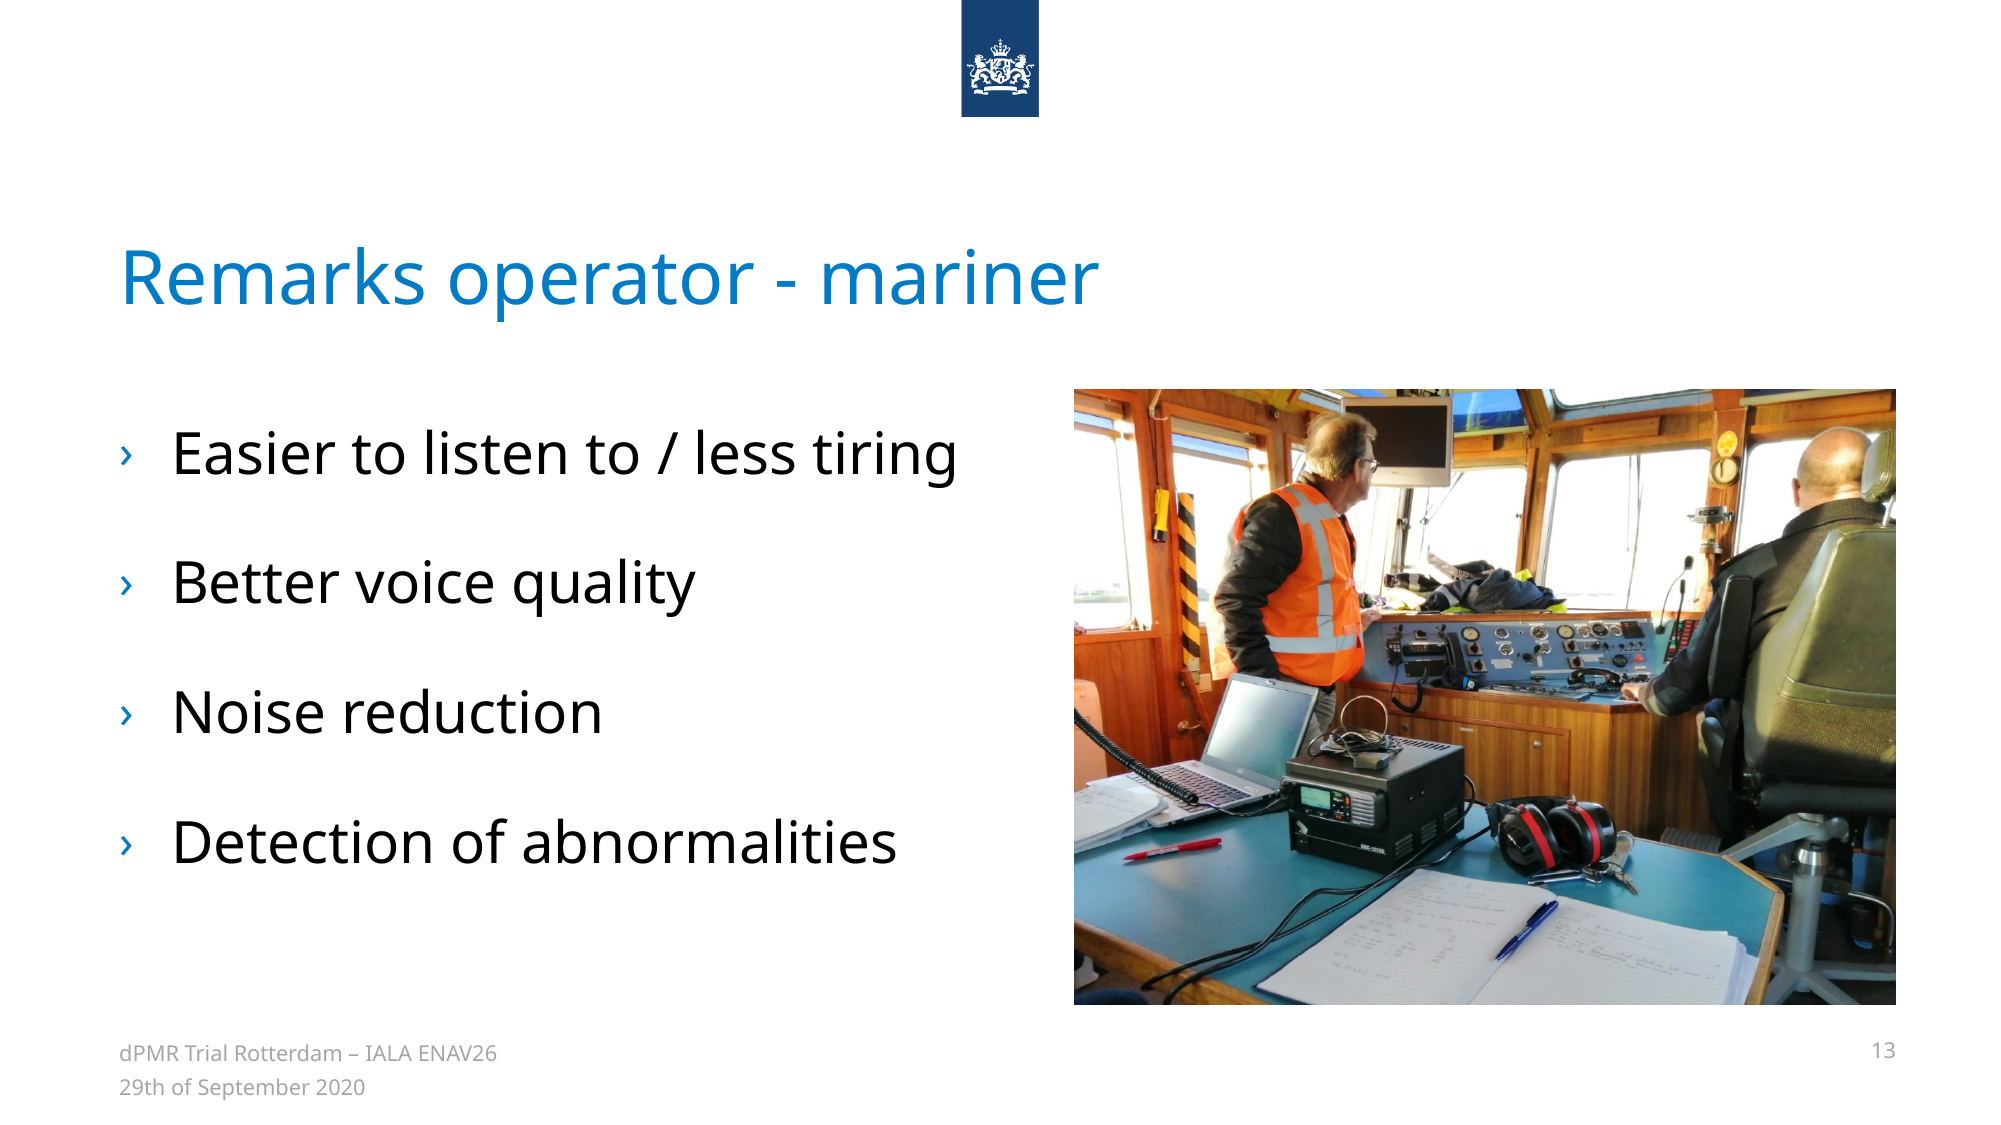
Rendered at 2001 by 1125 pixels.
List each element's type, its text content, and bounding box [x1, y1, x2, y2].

slide_number 13 [1074, 1020, 1897, 1074]
picture [924, 0, 1075, 166]
footer dPMR Trial Rotterdam – IALA ENAV26 [104, 1020, 925, 1074]
list Easier to listen to / less tiring Better voice quality Noise reduction Detection of abnormalities [104, 373, 1075, 1021]
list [1074, 389, 1896, 1005]
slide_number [104, 1074, 925, 1117]
title Remarks operator - mariner [104, 172, 1897, 329]
